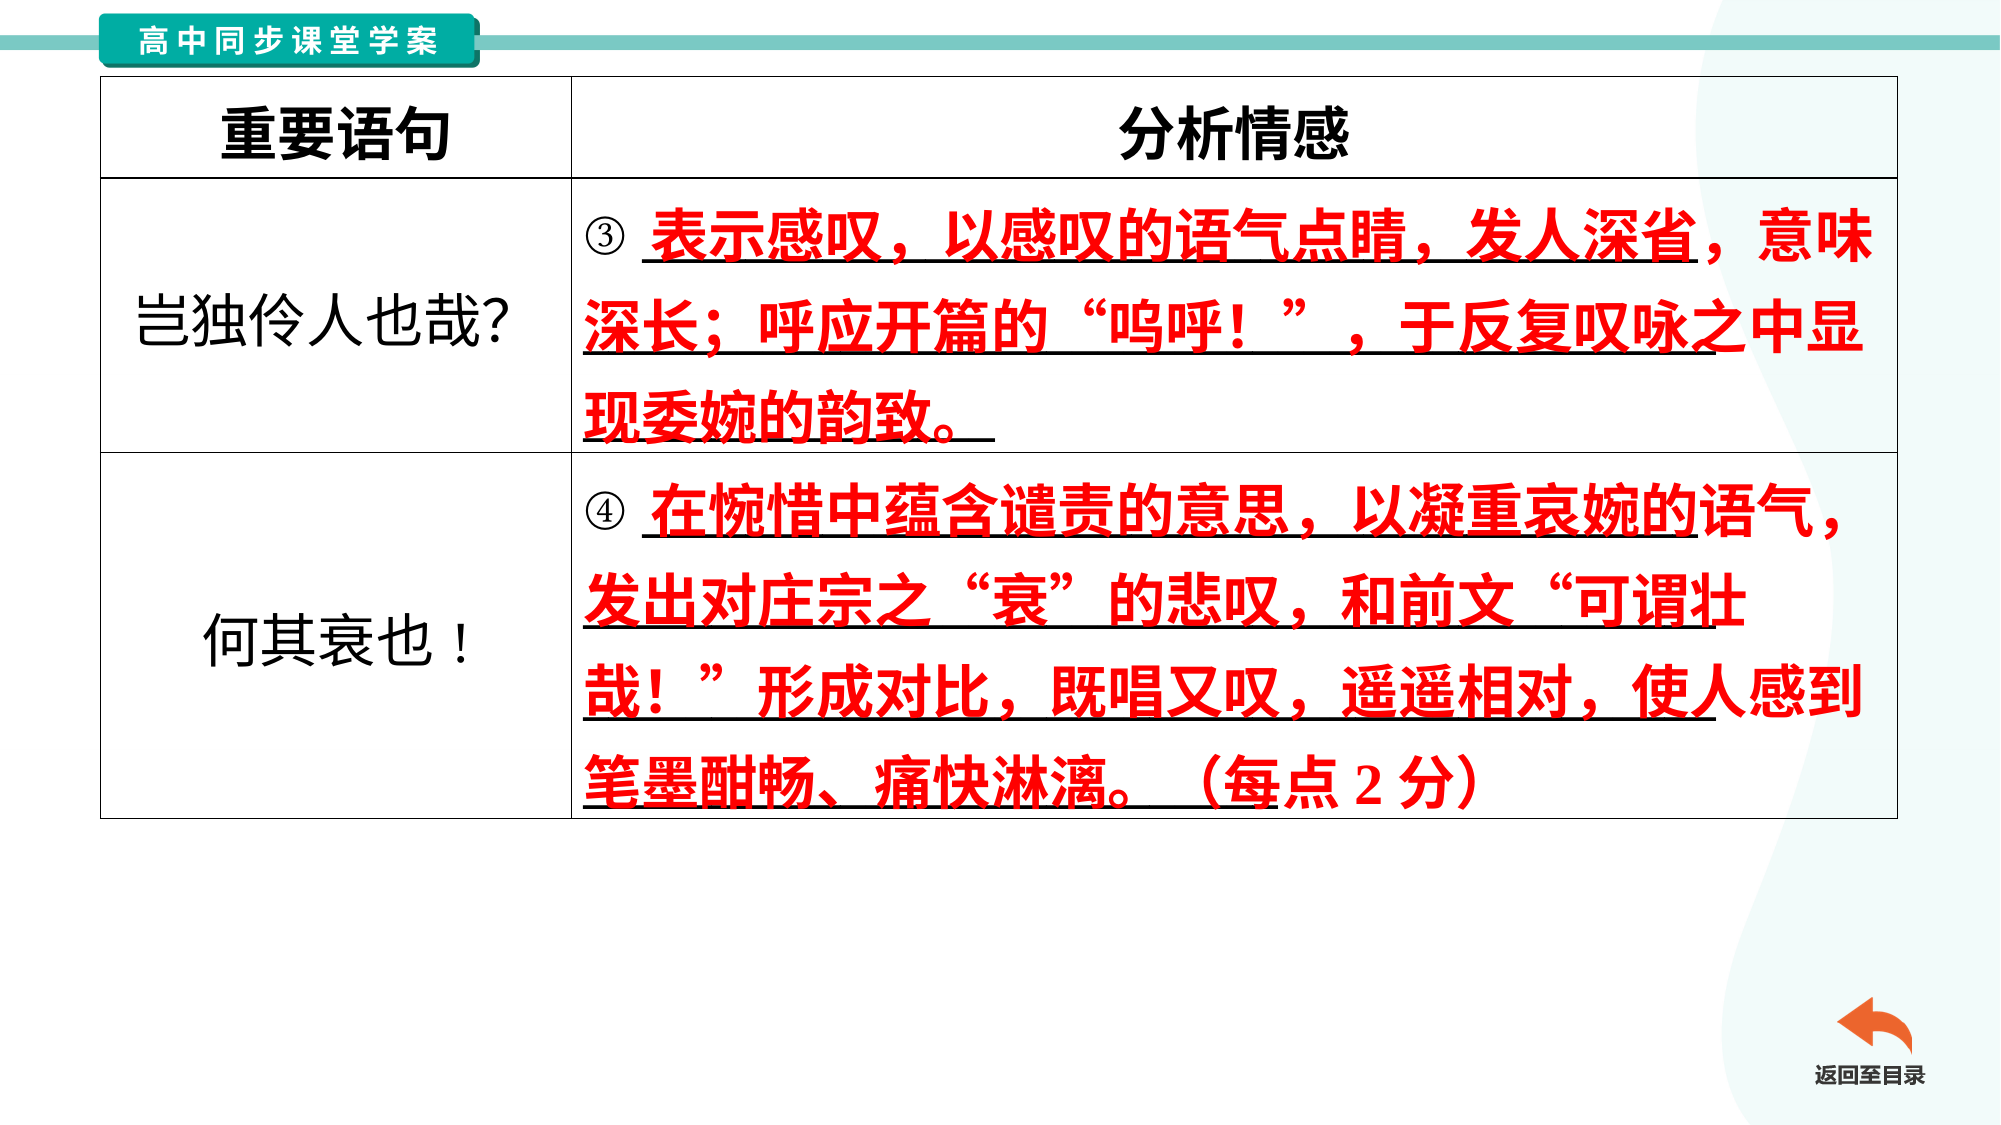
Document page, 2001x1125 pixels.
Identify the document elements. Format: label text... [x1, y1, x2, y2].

table_cell 岂独伶人也哉？ [101, 179, 571, 452]
picture [0, 0, 2000, 1125]
table_cell ③ _________________________________________ ____________________________________________ ________________ [1889, 179, 1897, 452]
table_header 重要语句 [101, 77, 571, 177]
text_box 表示感叹，以感叹的语气点睛，发人深省，意味深长；呼应开篇的“呜呼！”，于反复叹咏之中显现委婉的韵致。 [583, 178, 1889, 452]
table_cell ④ _________________________________________ ____________________________________________ ____________________________________________ ___________________________ [572, 453, 1897, 818]
table_header 分析情感 [572, 77, 1897, 177]
text_box 在惋惜中蕴含谴责的意思，以凝重哀婉的语气，发出对庄宗之“衰”的悲叹，和前文“可谓壮哉！”形成对比，既唱又叹，遥遥相对，使人感到笔墨酣畅、痛快淋漓。（每点2分） [583, 452, 1889, 817]
table_cell 何其衰也! [101, 453, 571, 818]
table_cell ③ _________________________________________ ____________________________________________ ________________ [572, 179, 583, 452]
